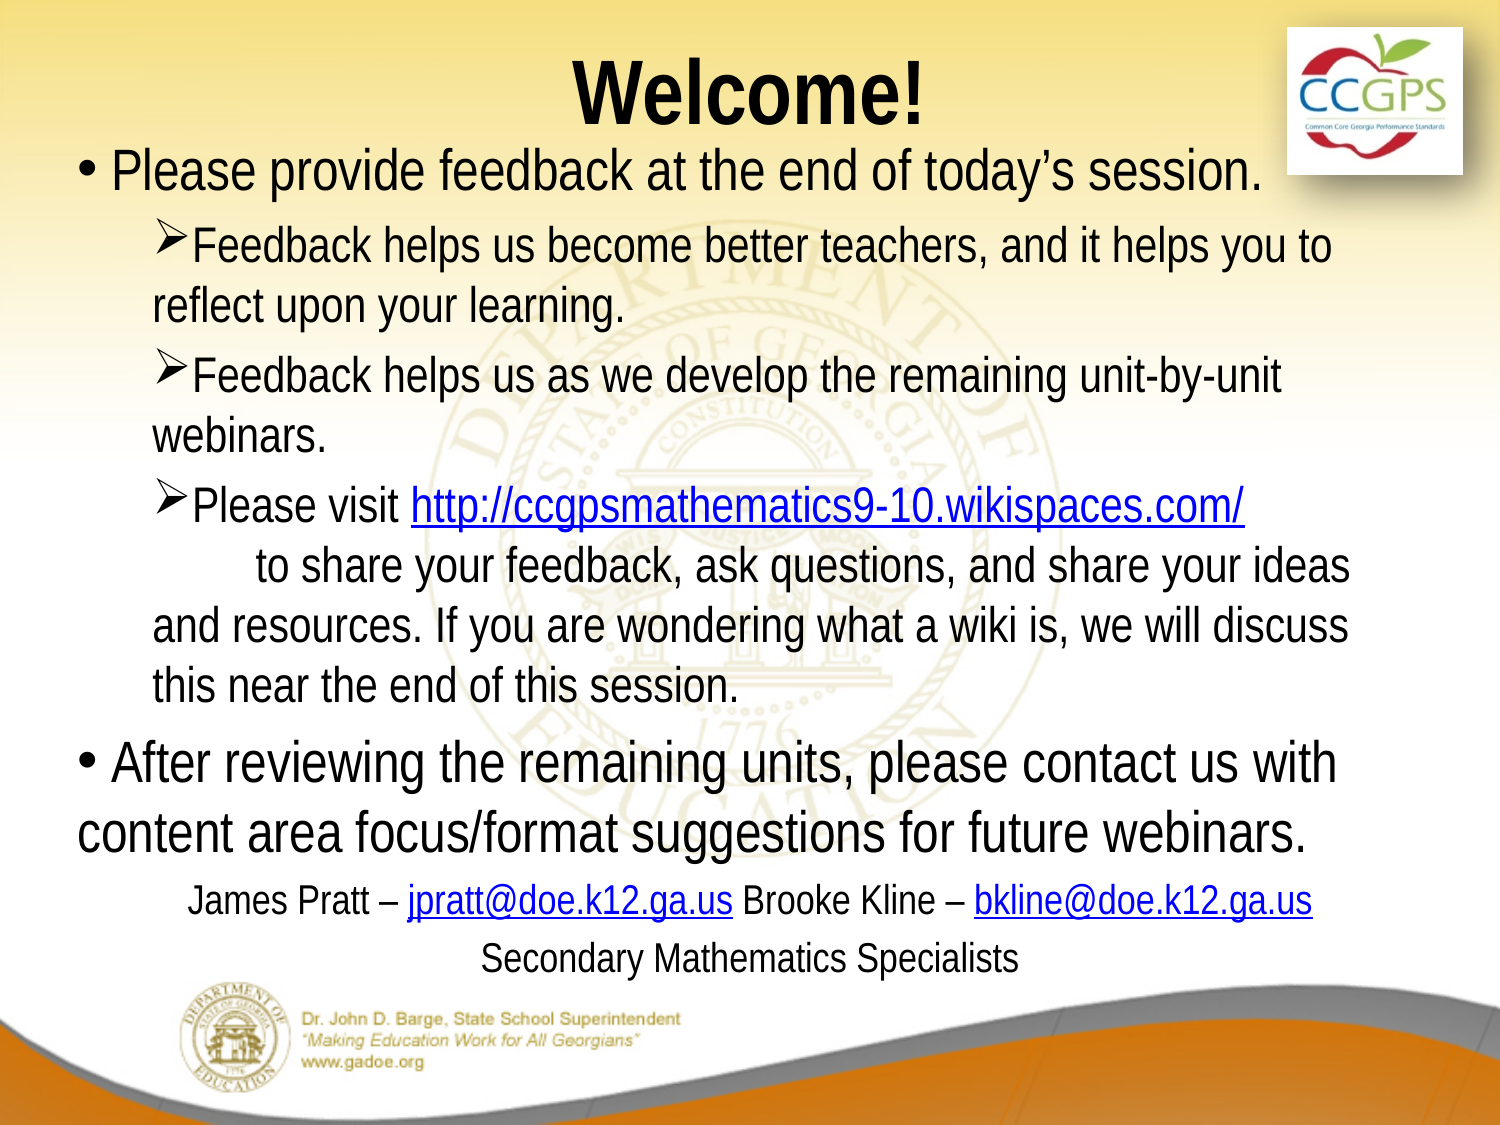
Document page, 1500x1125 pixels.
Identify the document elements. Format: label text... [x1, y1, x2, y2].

subtitle Please provide feedback at the end of today’s session. Feedback helps us become better teachers, and it helps you to reflect upon your learning. Feedback helps us as we develop the remaining unit-by-unit webinars. Please visit http://ccgpsmathematics9-10.wikispaces.com/ to share your feedback, ask questions, and share your ideas and resources. If you are wondering what a wiki is, we will discuss this near the end of this session. After reviewing the remaining units, please contact us with content area focus/format suggestions for future webinars. James Pratt – jpratt@doe.k12.ga.us Brooke Kline – bkline@doe.k12.ga.us Secondary Mathematics Specialists [62, 124, 1438, 1001]
title Welcome! [112, 37, 1277, 124]
picture [0, 0, 1500, 1125]
